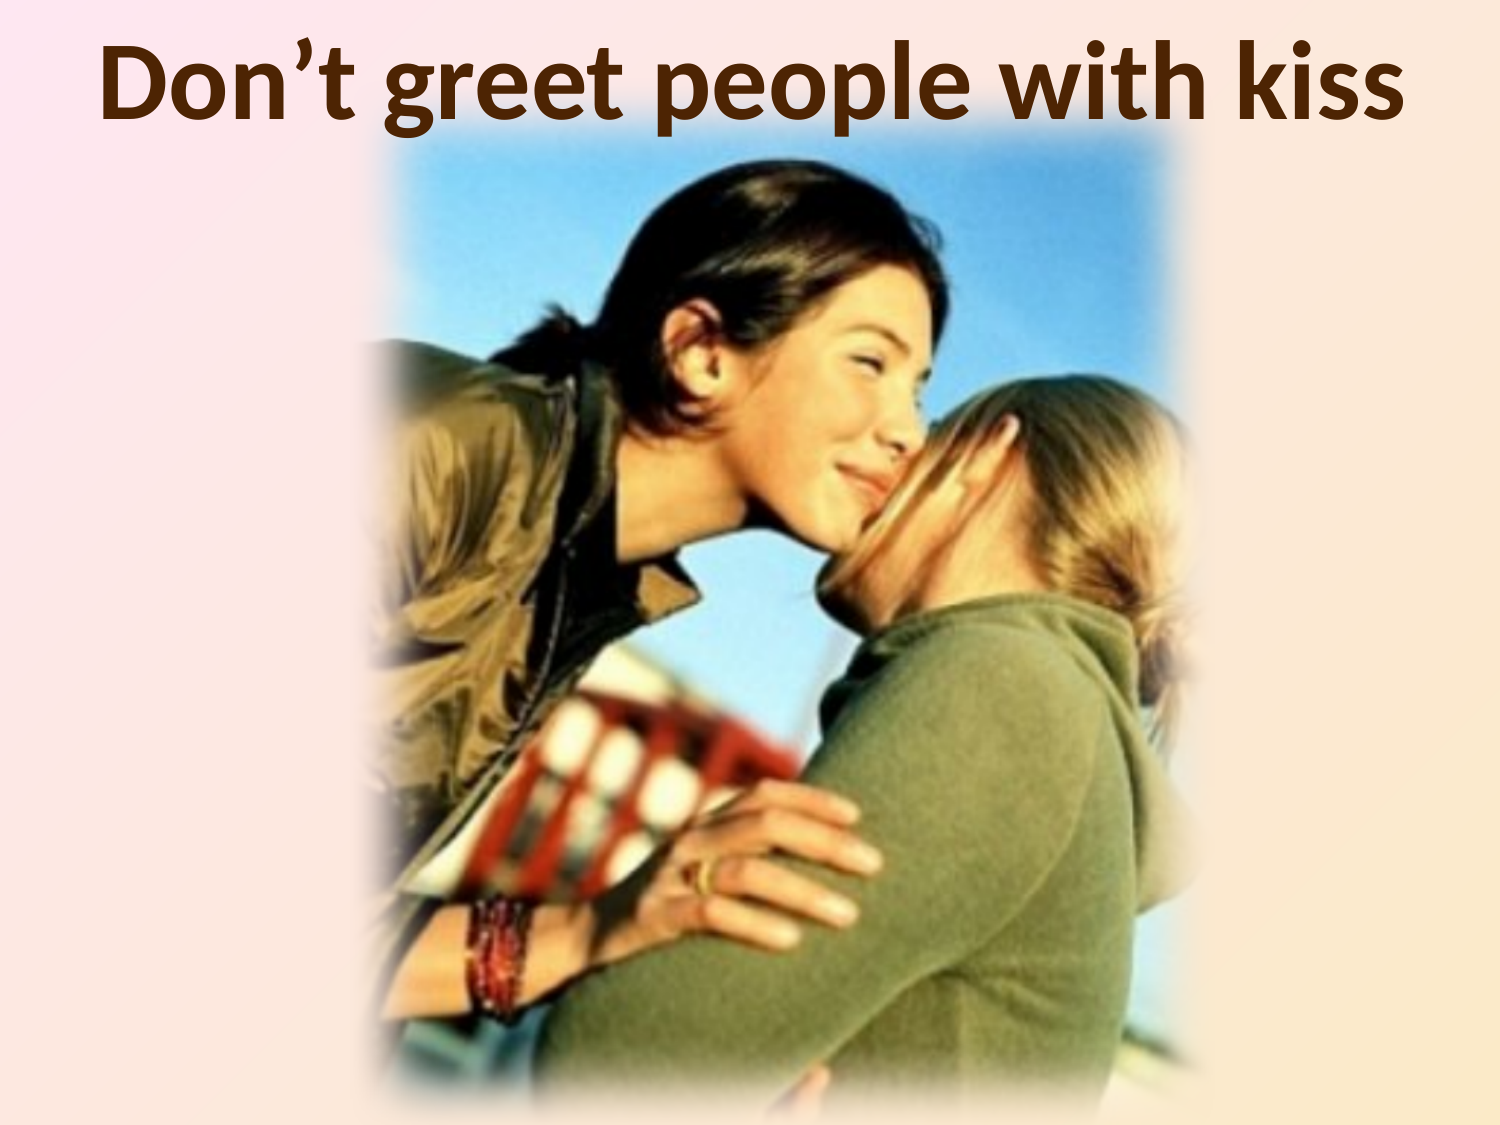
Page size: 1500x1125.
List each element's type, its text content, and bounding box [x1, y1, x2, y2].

text_box Don’t greet people with kiss [82, 0, 1423, 150]
picture [348, 76, 1219, 1125]
